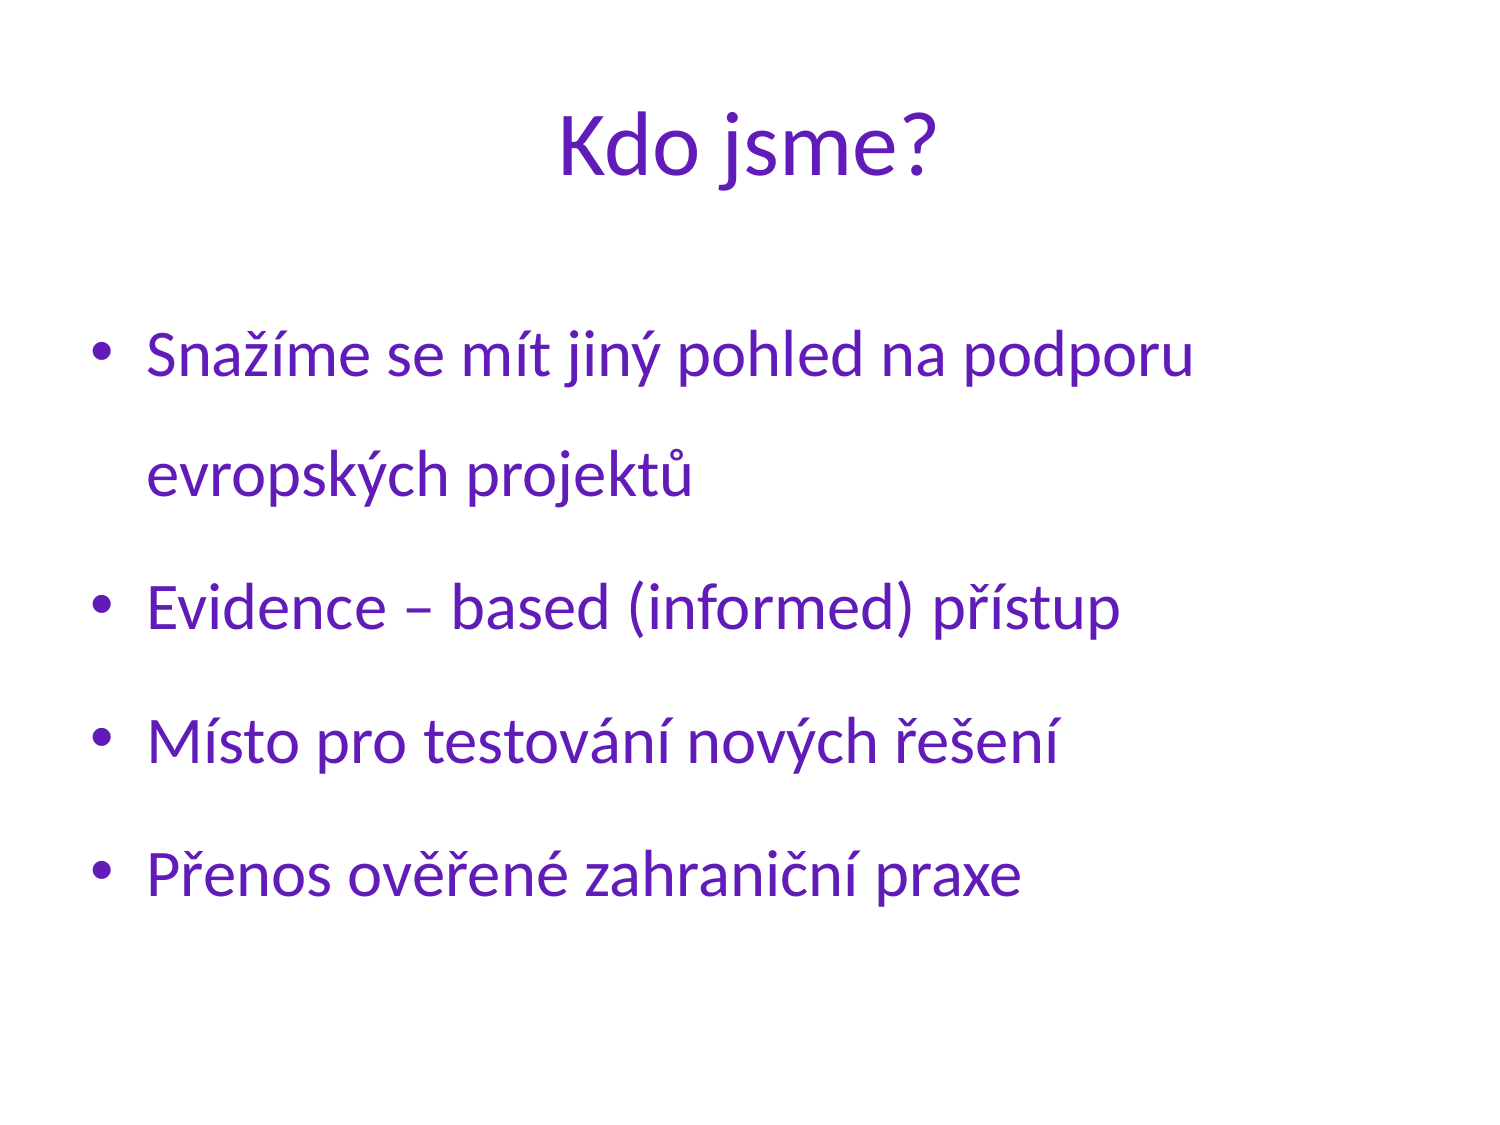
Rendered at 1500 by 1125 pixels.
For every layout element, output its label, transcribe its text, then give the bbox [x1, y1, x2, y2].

title Kdo jsme? [75, 45, 1425, 233]
list Snažíme se mít jiný pohled na podporu evropských projektů Evidence – based (informed) přístup Místo pro testování nových řešení Přenos ověřené zahraniční praxe [75, 262, 1425, 1005]
